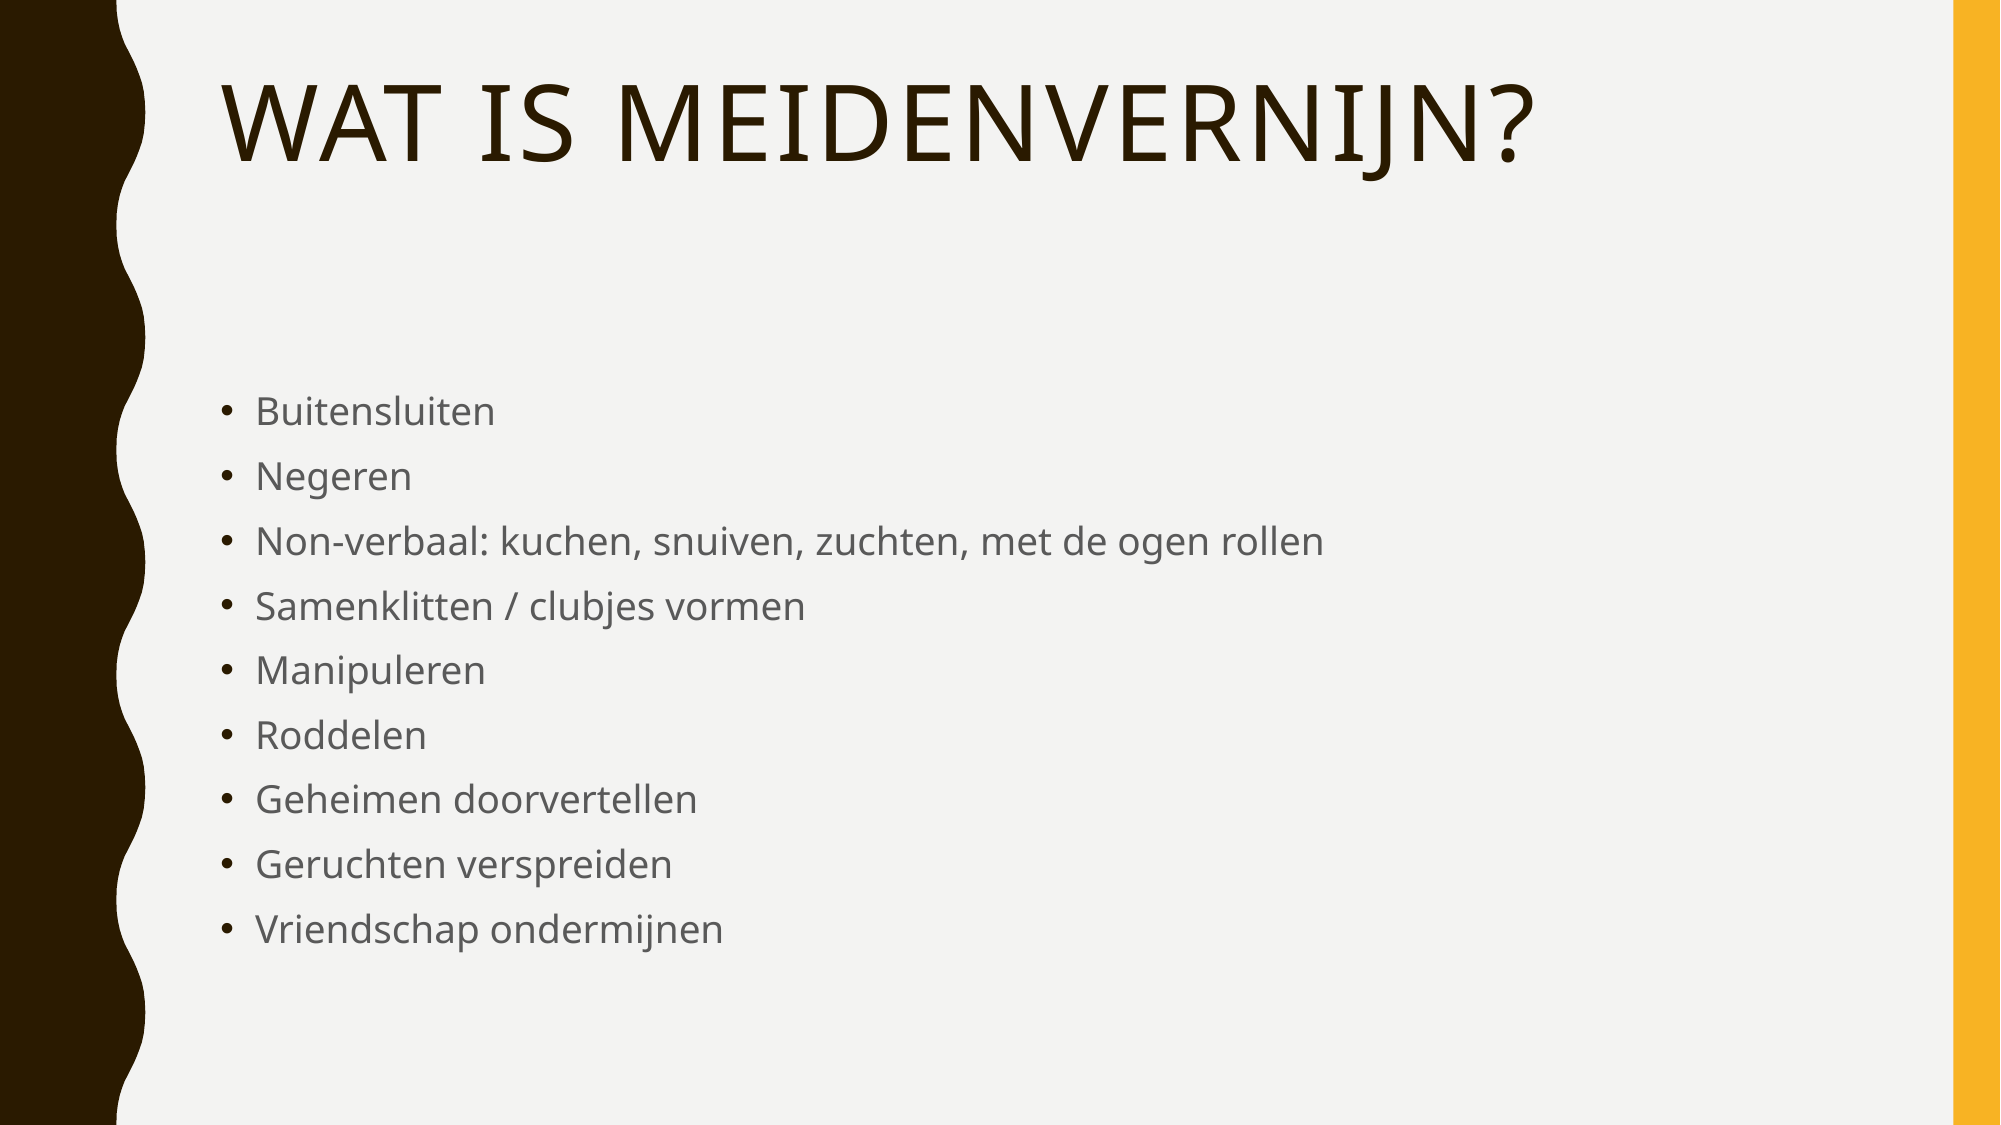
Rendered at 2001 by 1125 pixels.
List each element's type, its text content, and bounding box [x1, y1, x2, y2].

title Wat is meidenvernijn? [205, 62, 1875, 308]
list Buitensluiten Negeren Non-verbaal: kuchen, snuiven, zuchten, met de ogen rollen Samenklitten / clubjes vormen Manipuleren Roddelen Geheimen doorvertellen Geruchten verspreiden Vriendschap ondermijnen [205, 375, 1875, 965]
